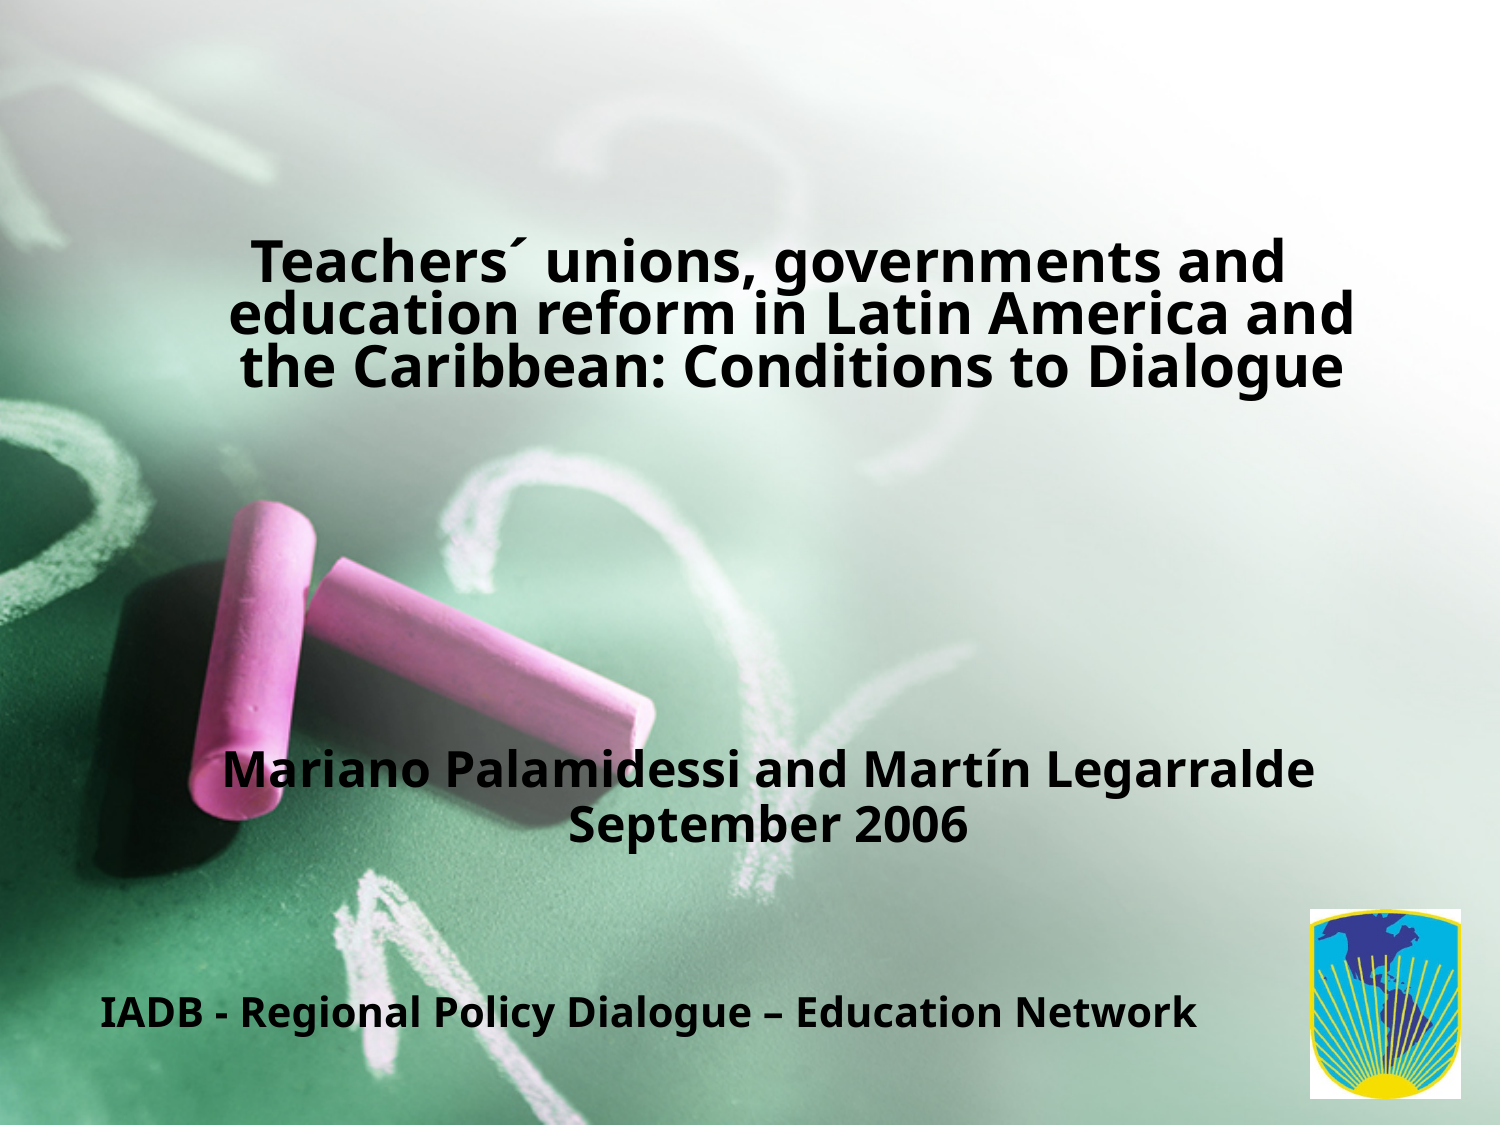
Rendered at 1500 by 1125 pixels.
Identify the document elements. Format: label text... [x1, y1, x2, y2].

picture [0, 0, 1500, 1125]
subtitle Teachers´ unions, governments and education reform in Latin America and the Caribbean: Conditions to Dialogue Mariano Palamidessi and Martín Legarralde September 2006 [56, 39, 1407, 924]
title IADB - Regional Policy Dialogue – Education Network [29, 934, 1280, 1093]
